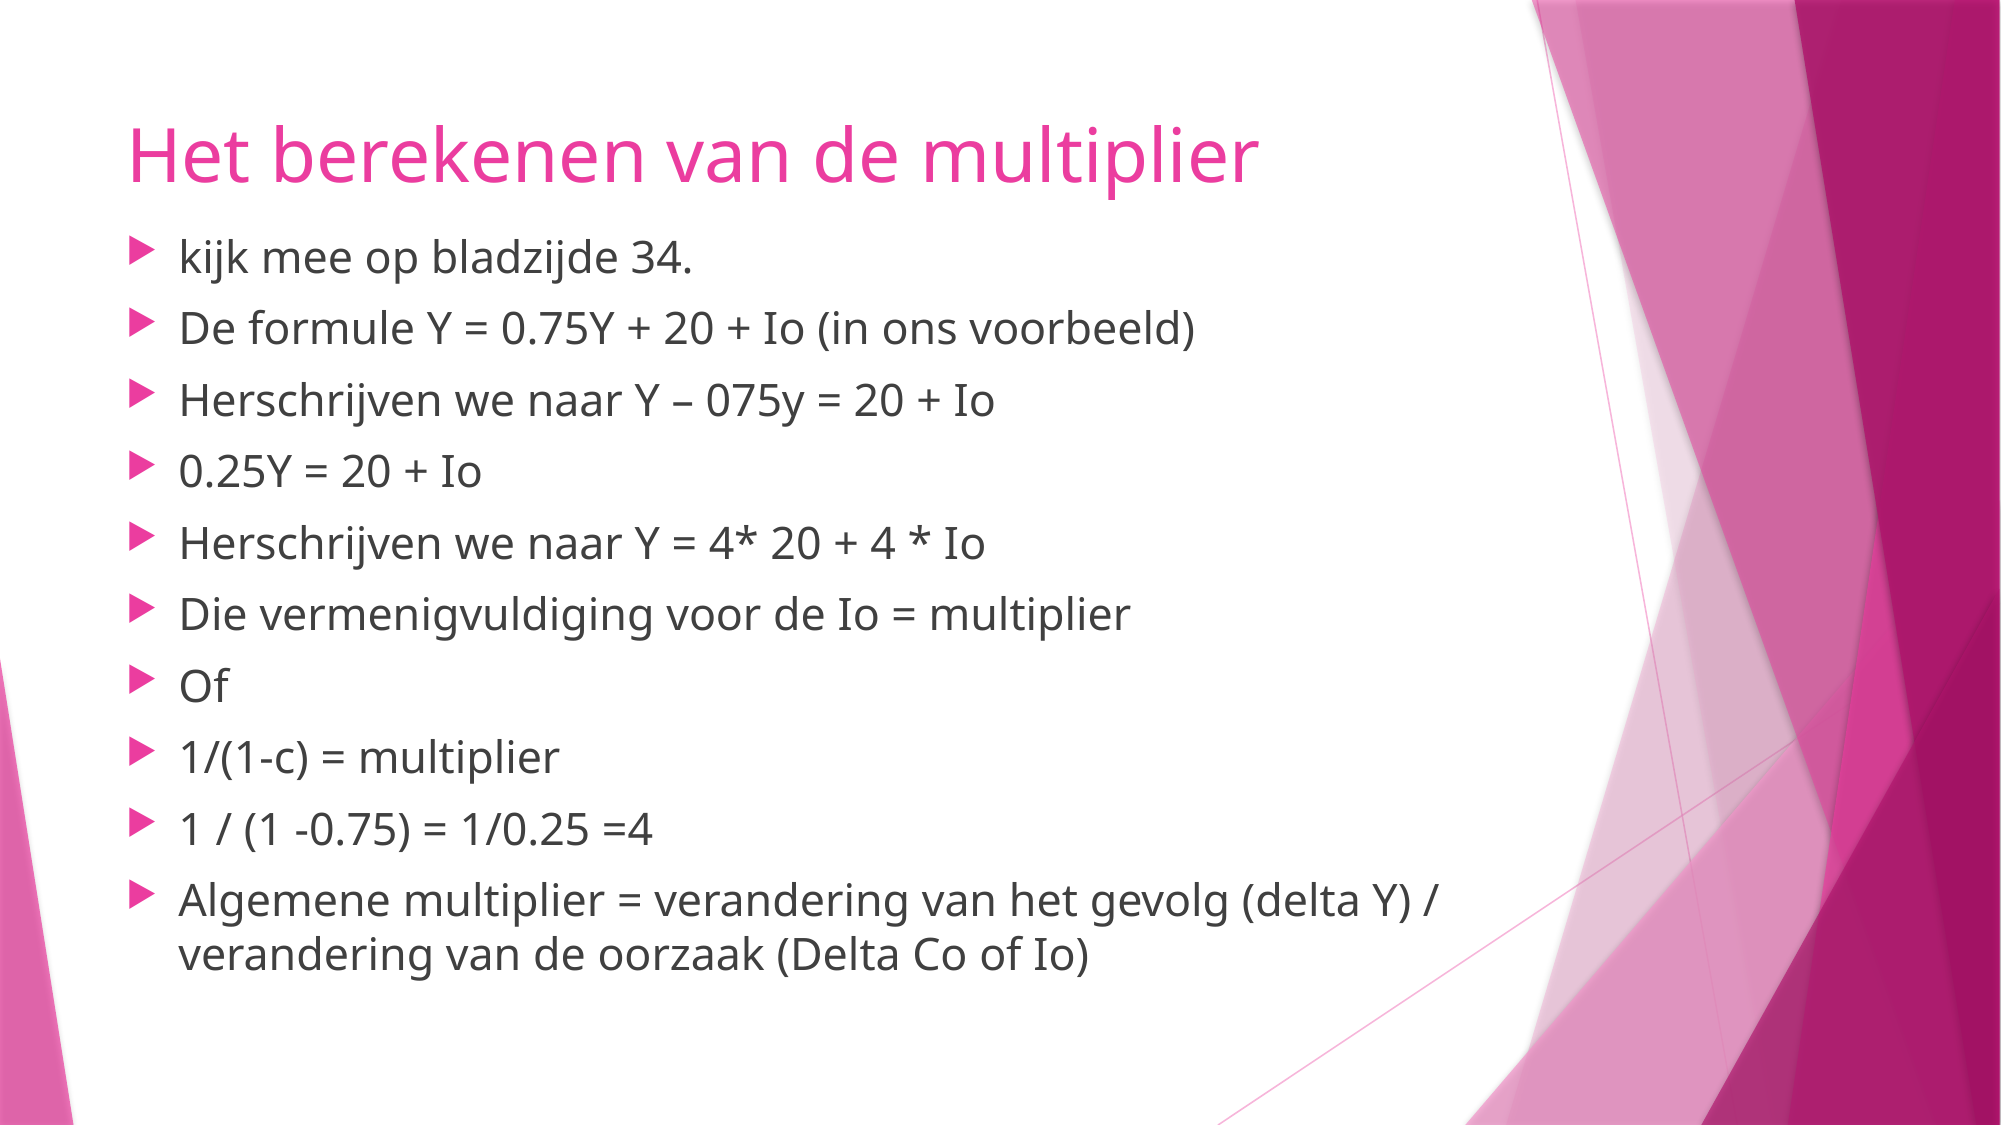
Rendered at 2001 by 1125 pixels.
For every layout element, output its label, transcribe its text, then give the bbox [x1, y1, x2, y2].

title Het berekenen van de multiplier [111, 99, 1522, 221]
list kijk mee op bladzijde 34. De formule Y = 0.75Y + 20 + Io (in ons voorbeeld) Herschrijven we naar Y – 075y = 20 + Io 0.25Y = 20 + Io Herschrijven we naar Y = 4* 20 + 4 * Io Die vermenigvuldiging voor de Io = multiplier Of 1/(1-c) = multiplier 1 / (1 -0.75) = 1/0.25 =4 Algemene multiplier = verandering van het gevolg (delta Y) / verandering van de oorzaak (Delta Co of Io) [111, 221, 1522, 991]
